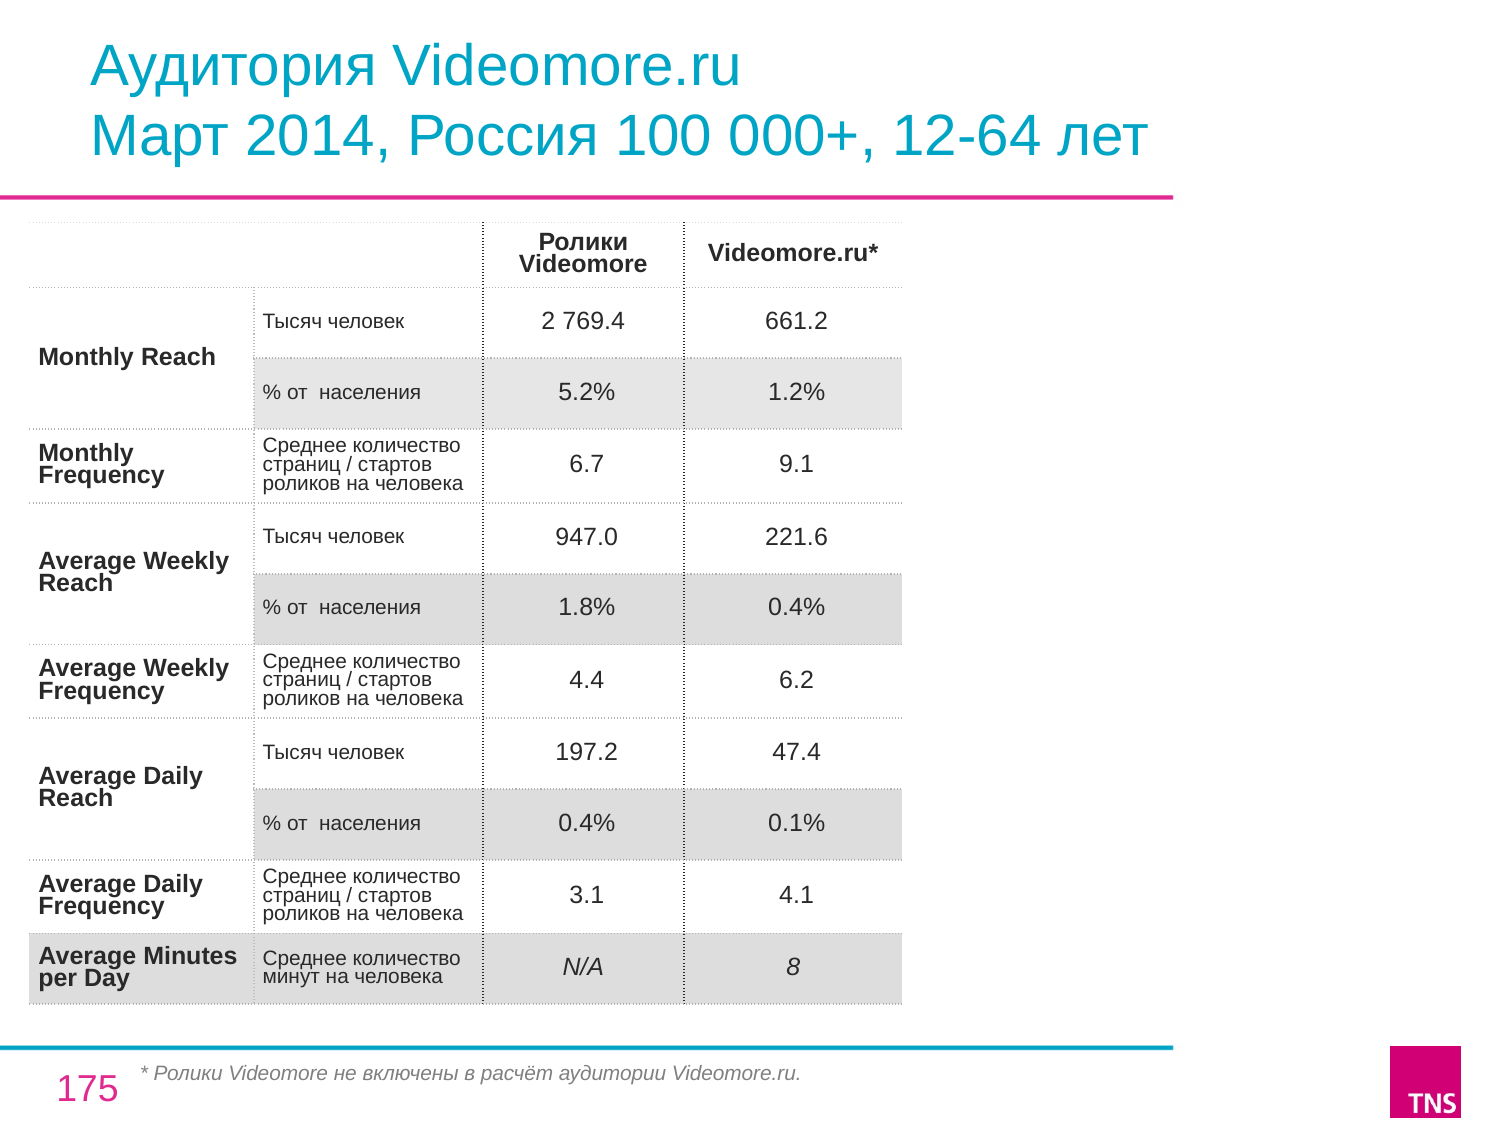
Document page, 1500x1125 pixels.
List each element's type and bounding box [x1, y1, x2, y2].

table_header [29, 223, 902, 287]
picture [0, 0, 1500, 1125]
title [74, 8, 1476, 187]
slide_number [40, 1055, 392, 1125]
table_cell [29, 287, 902, 1004]
text_box [124, 1052, 1463, 1092]
